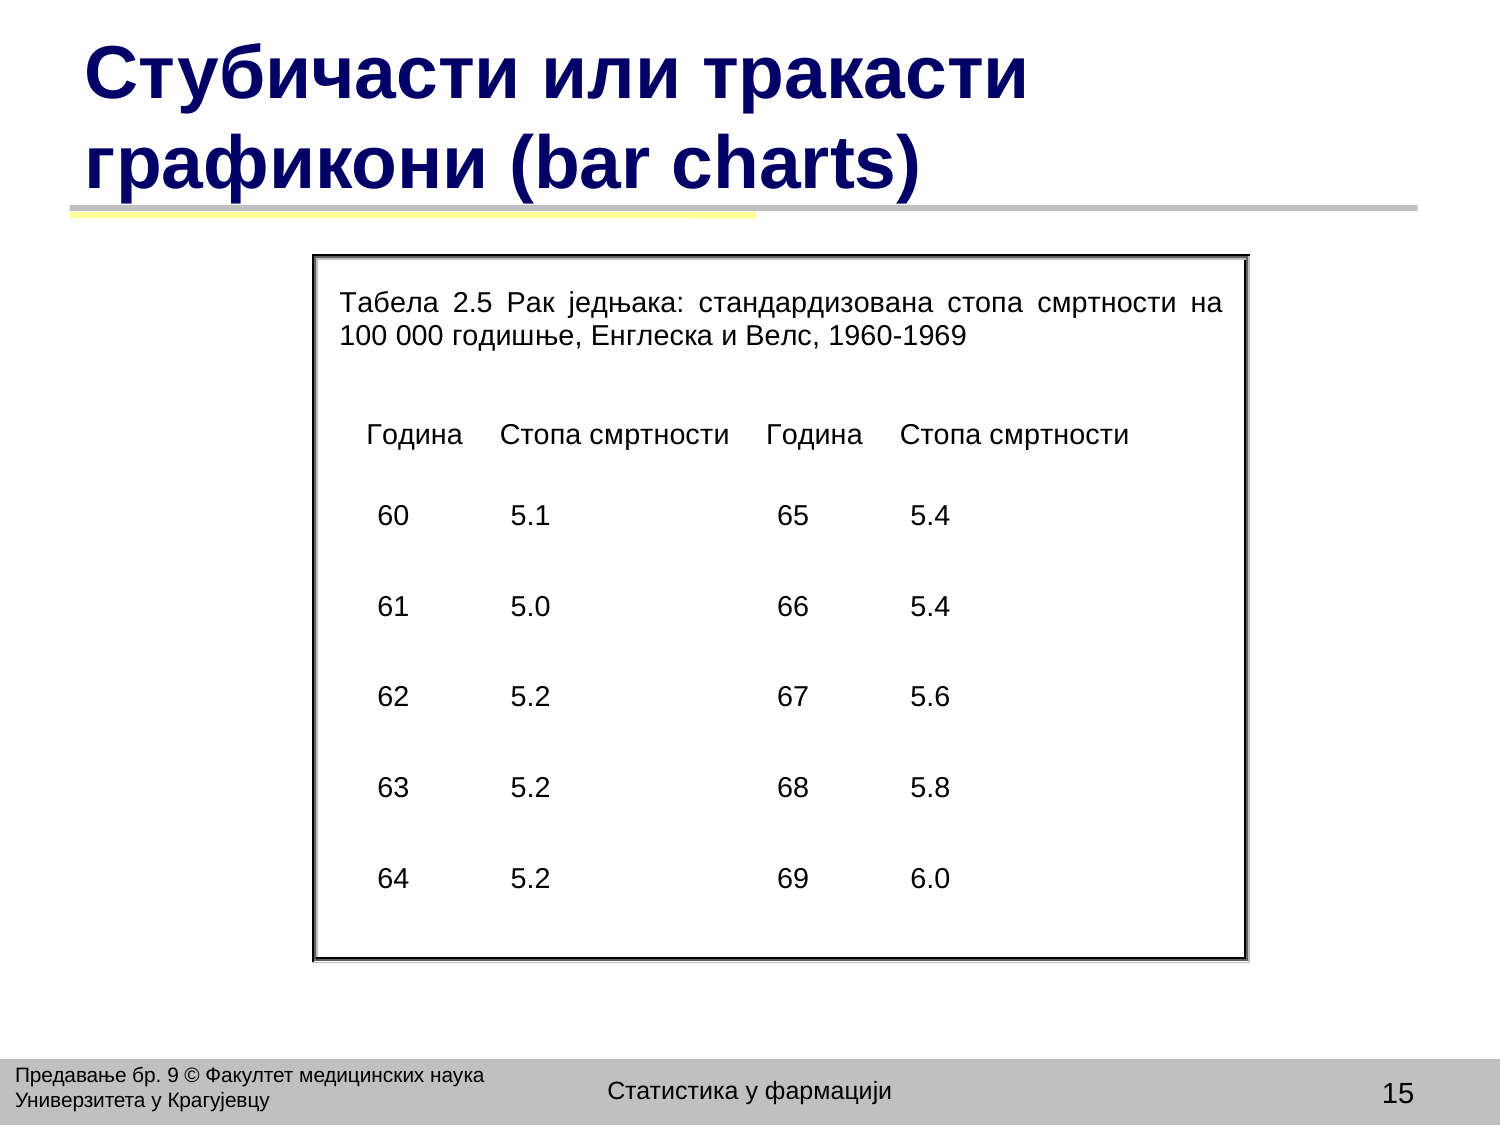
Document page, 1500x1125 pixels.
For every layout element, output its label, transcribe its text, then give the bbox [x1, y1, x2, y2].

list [86, 253, 1475, 1015]
title Стубичасти или тракасти графикони (bar charts) [69, 19, 1426, 208]
slide_number 15 [1079, 1066, 1430, 1125]
slide_number Предавање бр. 9 © Факултет медицинских наука Универзитета у Крагујевцу [0, 1053, 609, 1108]
footer Статистика у фармацији [512, 1066, 988, 1125]
